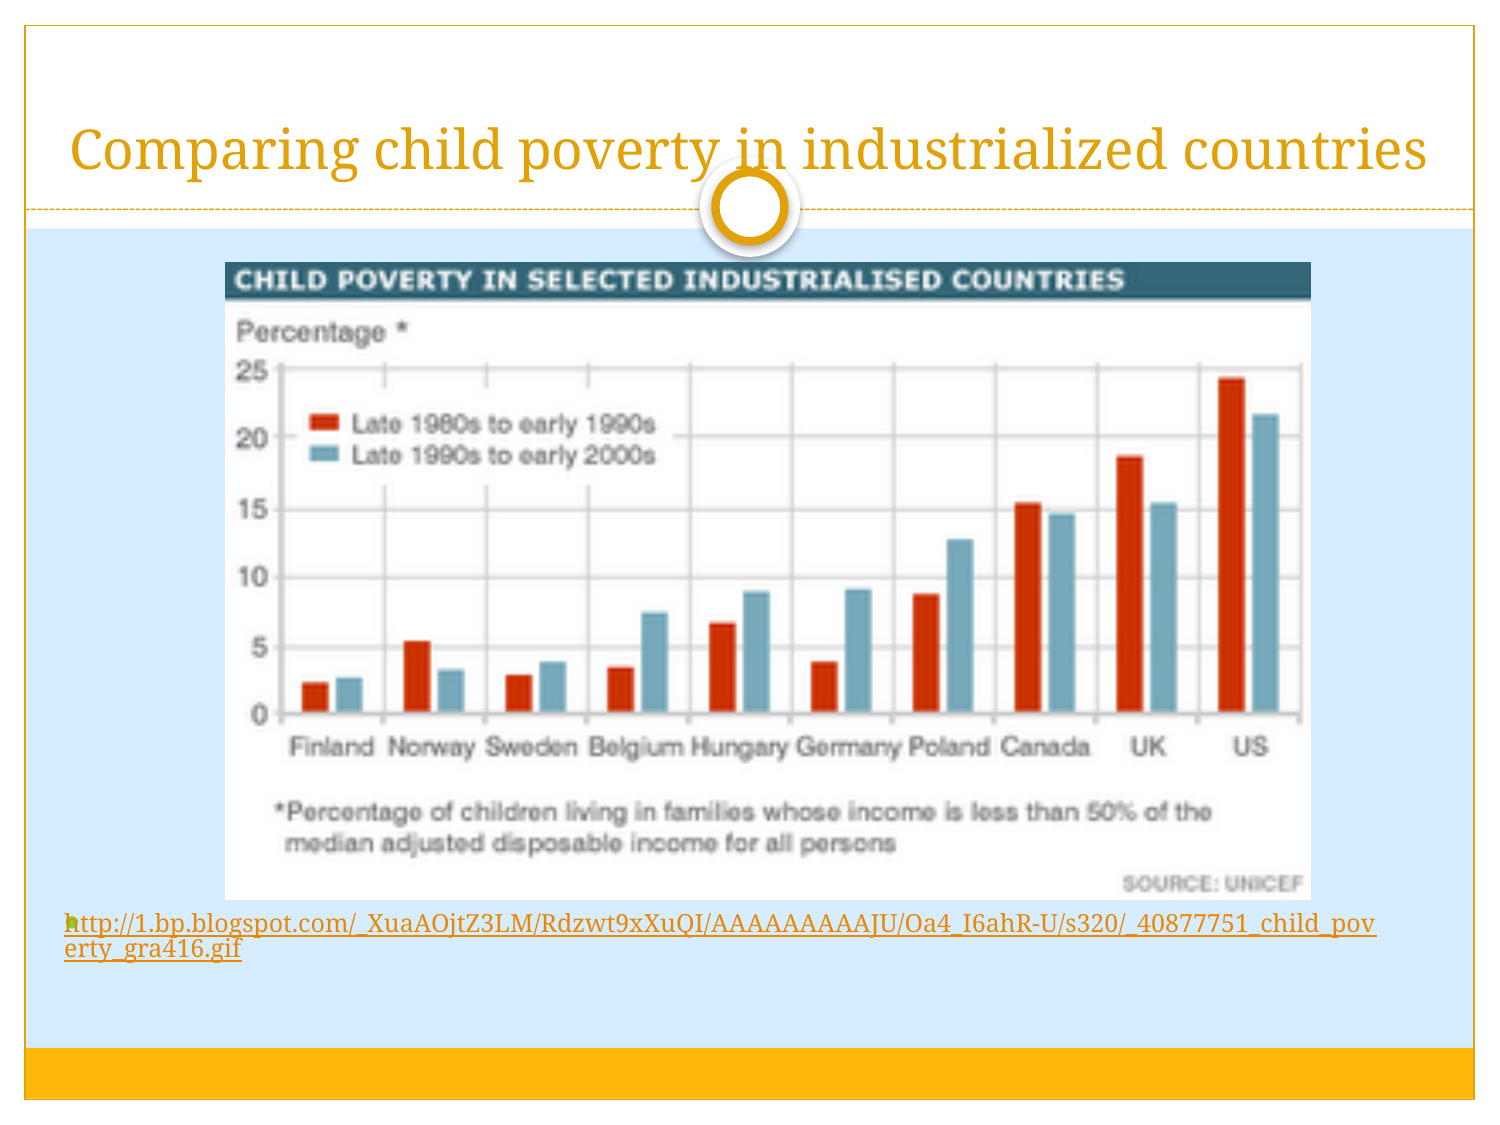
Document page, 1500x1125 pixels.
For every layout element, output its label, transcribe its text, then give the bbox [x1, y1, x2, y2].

picture [224, 262, 1311, 901]
list http://1.bp.blogspot.com/_XuaAOjtZ3LM/Rdzwt9xXuQI/AAAAAAAAAJU/Oa4_I6ahR-U/s320/_40877751_child_poverty_gra416.gif [49, 250, 1445, 1001]
title Comparing child poverty in industrialized countries [49, 63, 1450, 188]
